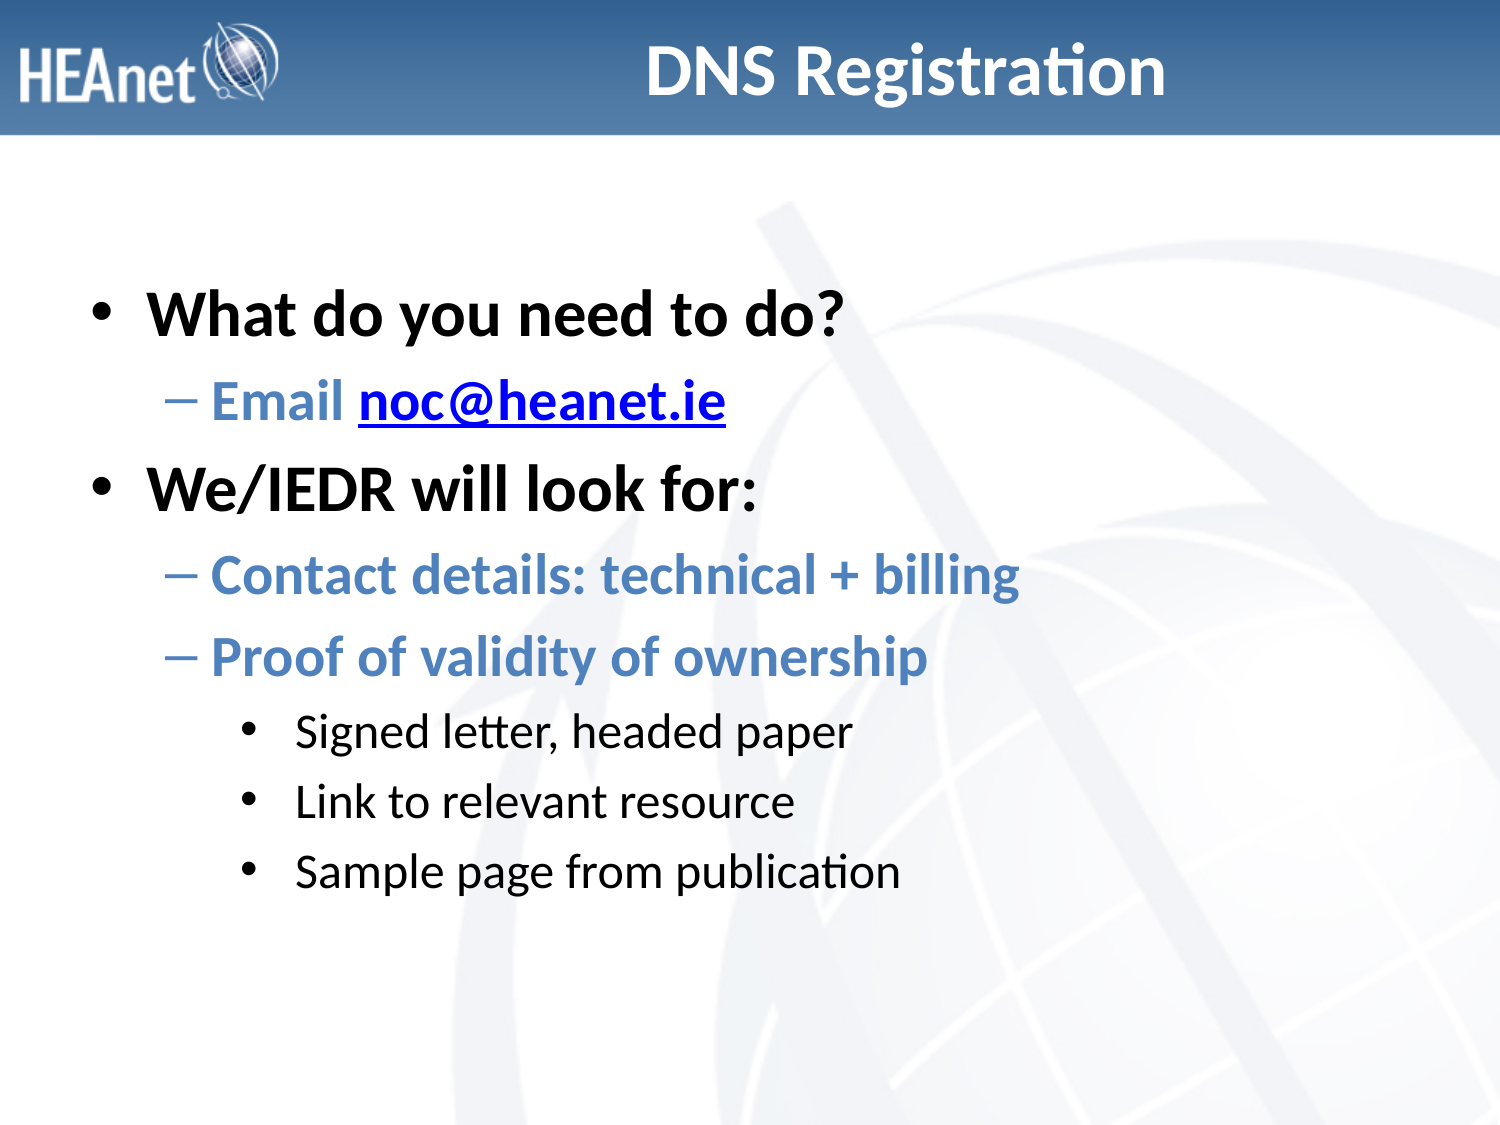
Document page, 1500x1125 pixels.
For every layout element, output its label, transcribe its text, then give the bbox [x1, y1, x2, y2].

title DNS Registration [312, 0, 1500, 160]
picture [0, 0, 1500, 1125]
list What do you need to do? Email noc@heanet.ie We/IEDR will look for: Contact details: technical + billing Proof of validity of ownership Signed letter, headed paper Link to relevant resource Sample page from publication [74, 262, 1426, 1006]
